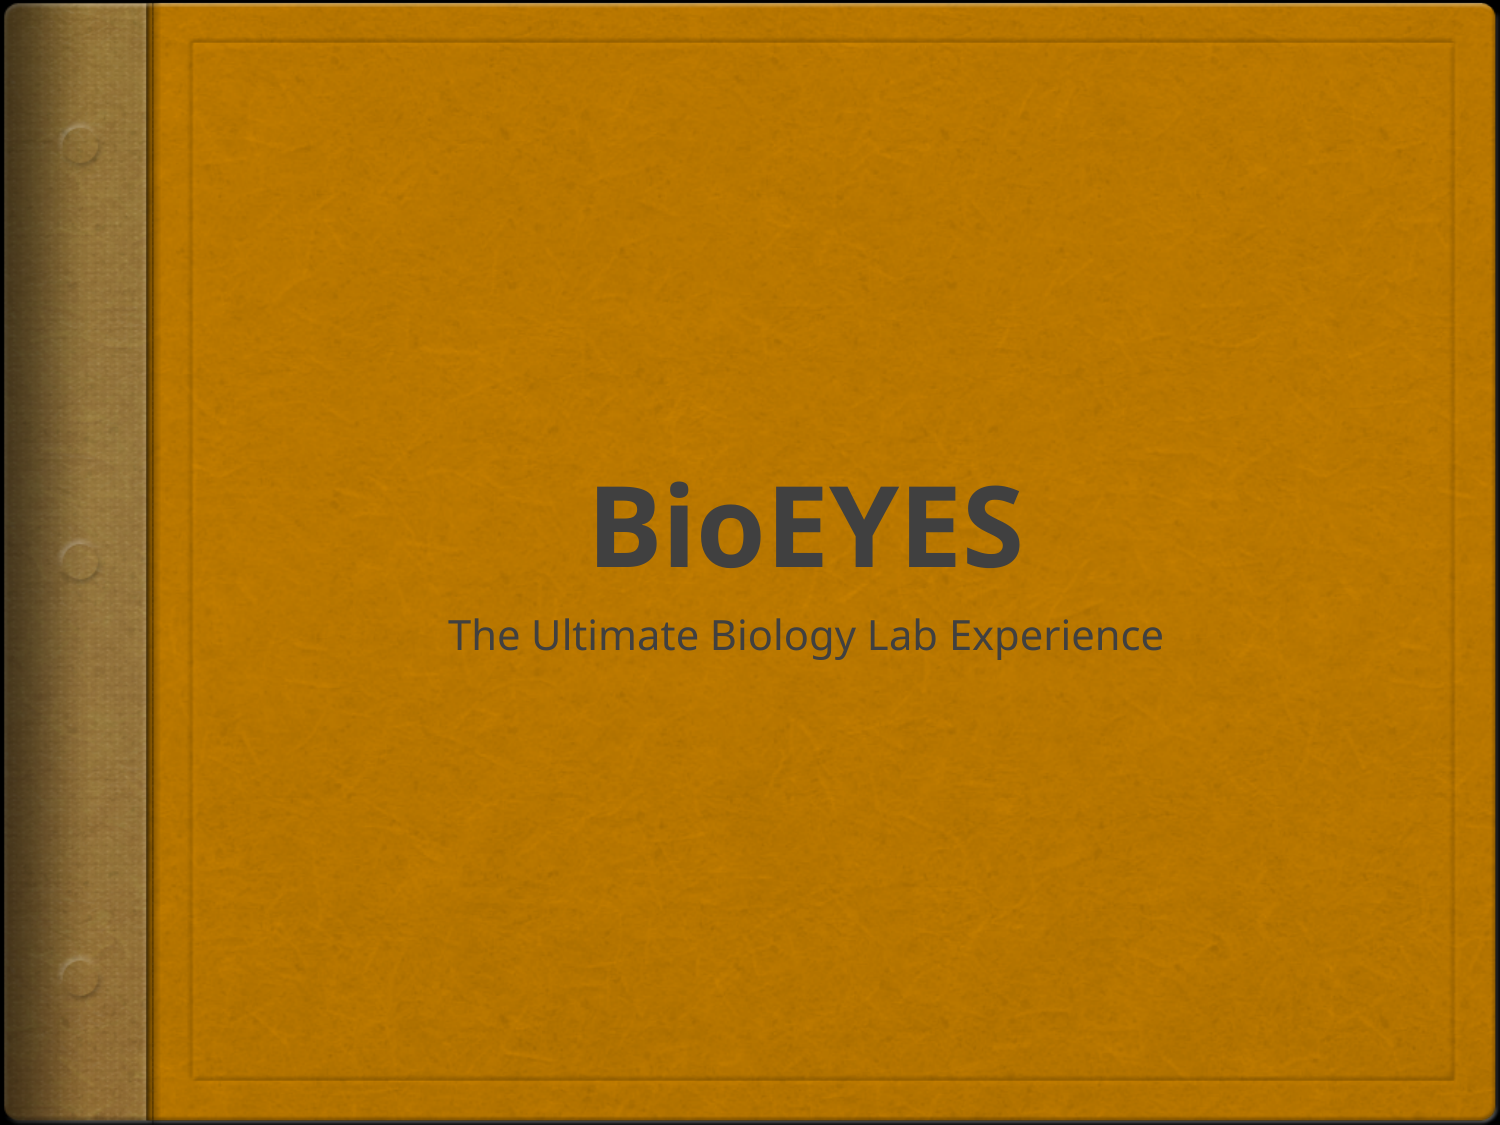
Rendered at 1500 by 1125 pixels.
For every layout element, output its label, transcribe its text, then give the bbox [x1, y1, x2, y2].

subtitle The Ultimate Biology Lab Experience [225, 601, 1388, 889]
picture [0, 0, 1500, 1125]
title BioEYES [225, 294, 1388, 598]
